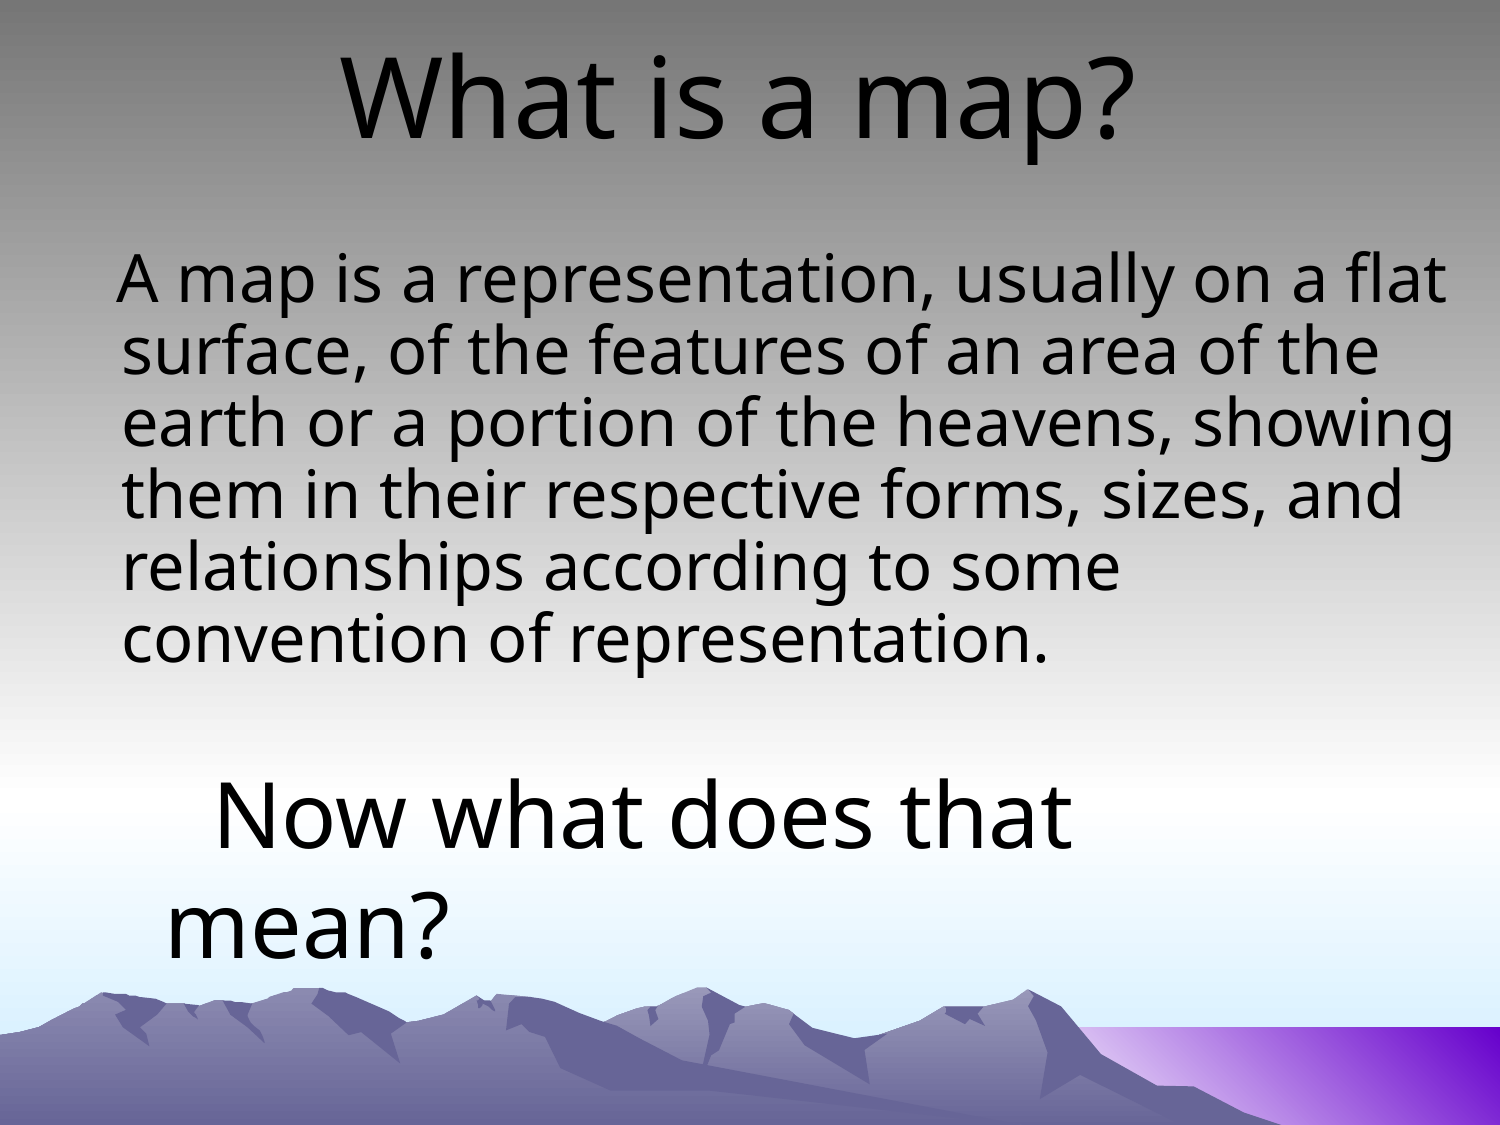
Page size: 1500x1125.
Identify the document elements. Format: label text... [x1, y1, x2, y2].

title What is a map? [74, 0, 1426, 188]
list A map is a representation, usually on a flat surface, of the features of an area of the earth or a portion of the heavens, showing them in their respective forms, sizes, and relationships according to some convention of representation. [49, 237, 1476, 913]
text_box Now what does that mean? [149, 749, 1363, 1125]
